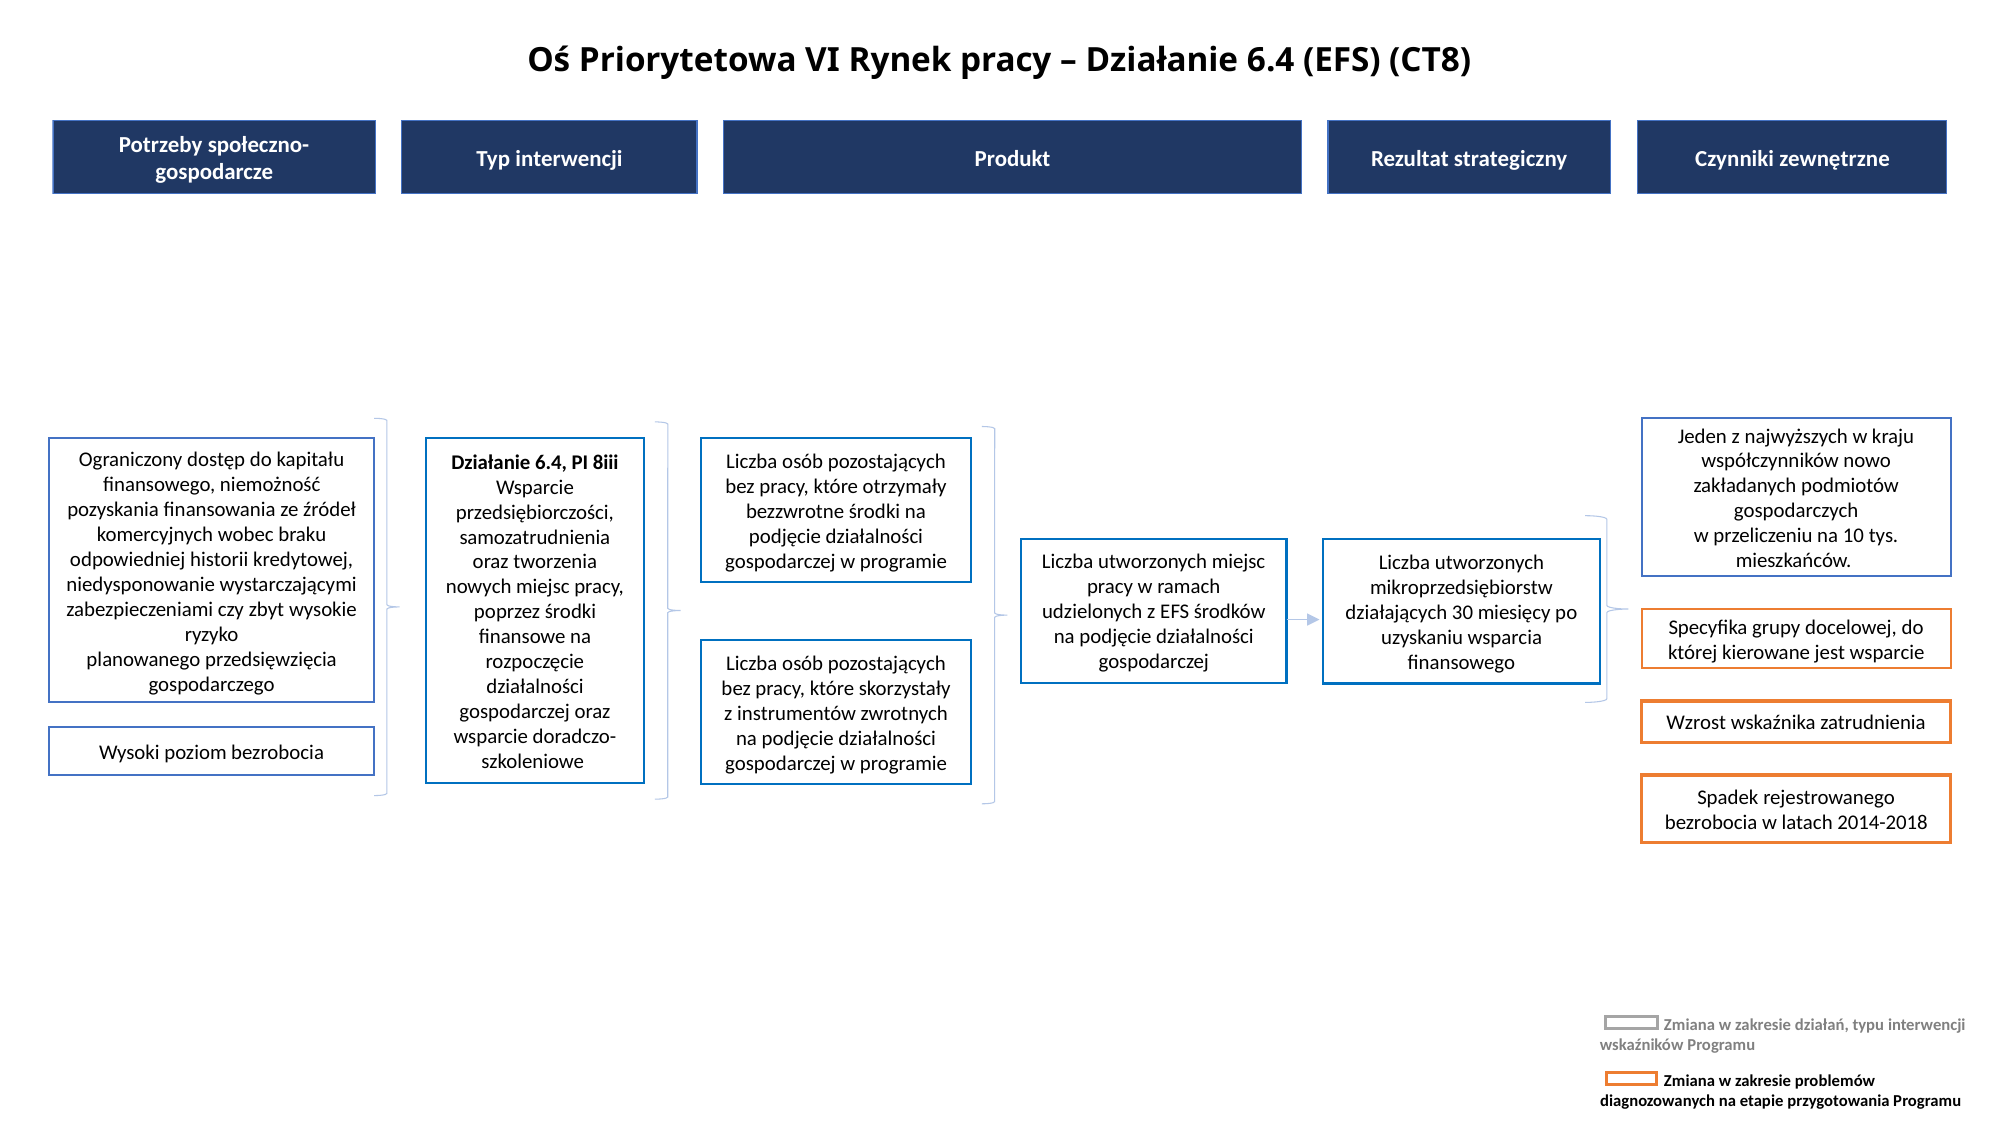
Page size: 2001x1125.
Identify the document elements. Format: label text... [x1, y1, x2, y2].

text_box Jeden z najwyższych w kraju współczynników nowo zakładanych podmiotów gospodarczych w przeliczeniu na 10 tys. mieszkańców. [1641, 417, 1952, 577]
text_box Wzrost wskaźnika zatrudnienia [1641, 700, 1952, 743]
text_box [374, 417, 400, 797]
text_box [1585, 515, 1629, 703]
text_box Wysoki poziom bezrobocia [48, 726, 374, 776]
title Oś Priorytetowa VI Rynek pracy – Działanie 6.4 (EFS) (CT8) [137, 13, 1863, 108]
text_box [654, 421, 681, 800]
text_box Liczba utworzonych miejsc pracy w ramach udzielonych z EFS środków na podjęcie działalności gospodarczej [1020, 538, 1288, 684]
text_box [981, 425, 1008, 805]
text_box Liczba osób pozostających bez pracy, które skorzystały z instrumentów zwrotnych na podjęcie działalności gospodarczej w programie [700, 639, 972, 785]
text_box Specyfika grupy docelowej, do której kierowane jest wsparcie [1641, 608, 1952, 669]
text_box Liczba osób pozostających bez pracy, które otrzymały bezzwrotne środki na podjęcie działalności gospodarczej w programie [700, 437, 972, 583]
text_box Spadek rejestrowanego bezrobocia w latach 2014-2018 [1641, 774, 1952, 844]
text_box Działanie 6.4, PI 8iii Wsparcie przedsiębiorczości, samozatrudnienia oraz tworzenia nowych miejsc pracy, poprzez środki finansowe na rozpoczęcie działalności gospodarczej oraz wsparcie doradczo-szkoleniowe [425, 437, 645, 784]
text_box Ograniczony dostęp do kapitału finansowego, niemożność pozyskania finansowania ze źródeł komercyjnych wobec braku odpowiedniej historii kredytowej, niedysponowanie wystarczającymi zabezpieczeniami czy zbyt wysokie ryzyko planowanego przedsięwzięcia gospodarczego [48, 437, 374, 703]
text_box Liczba utworzonych mikroprzedsiębiorstw działających 30 miesięcy po uzyskaniu wsparcia finansowego [1322, 538, 1585, 685]
